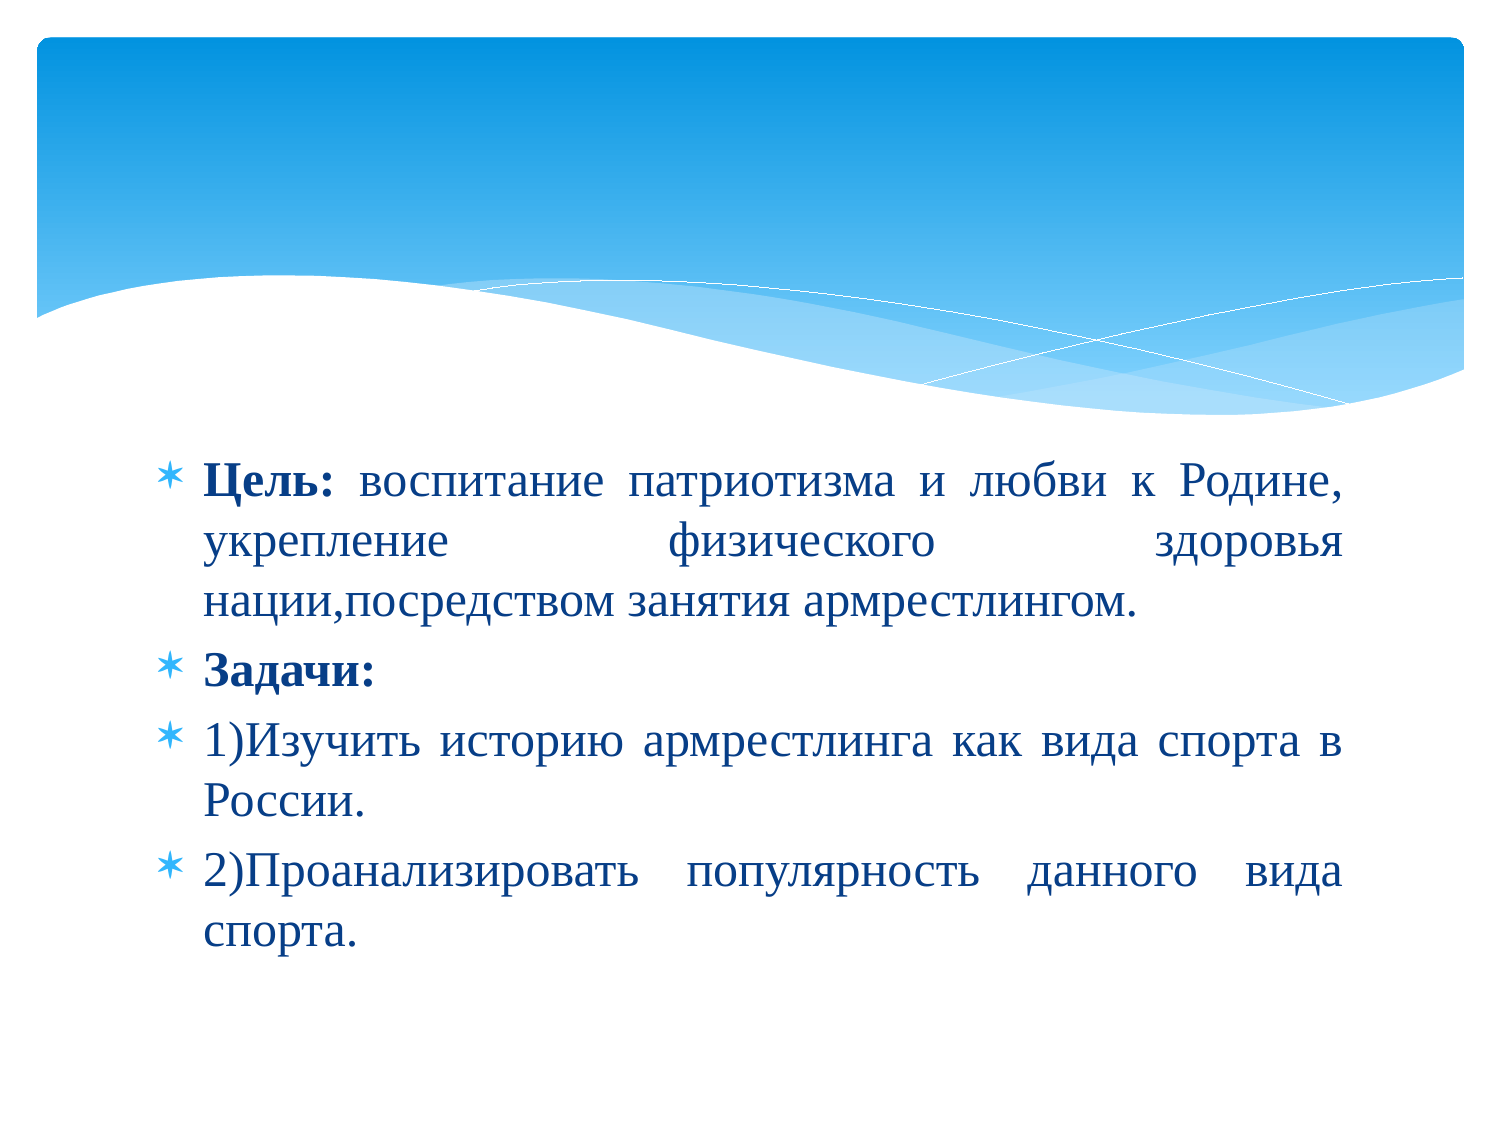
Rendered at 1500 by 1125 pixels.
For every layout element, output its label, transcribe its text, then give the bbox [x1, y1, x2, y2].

list Цель: воспитание патриотизма и любви к Родине, укрепление физического здоровья нации,посредством занятия армрестлингом. Задачи: 1)Изучить историю армрестлинга как вида спорта в России. 2)Проанализировать популярность данного вида спорта. [143, 438, 1359, 1005]
